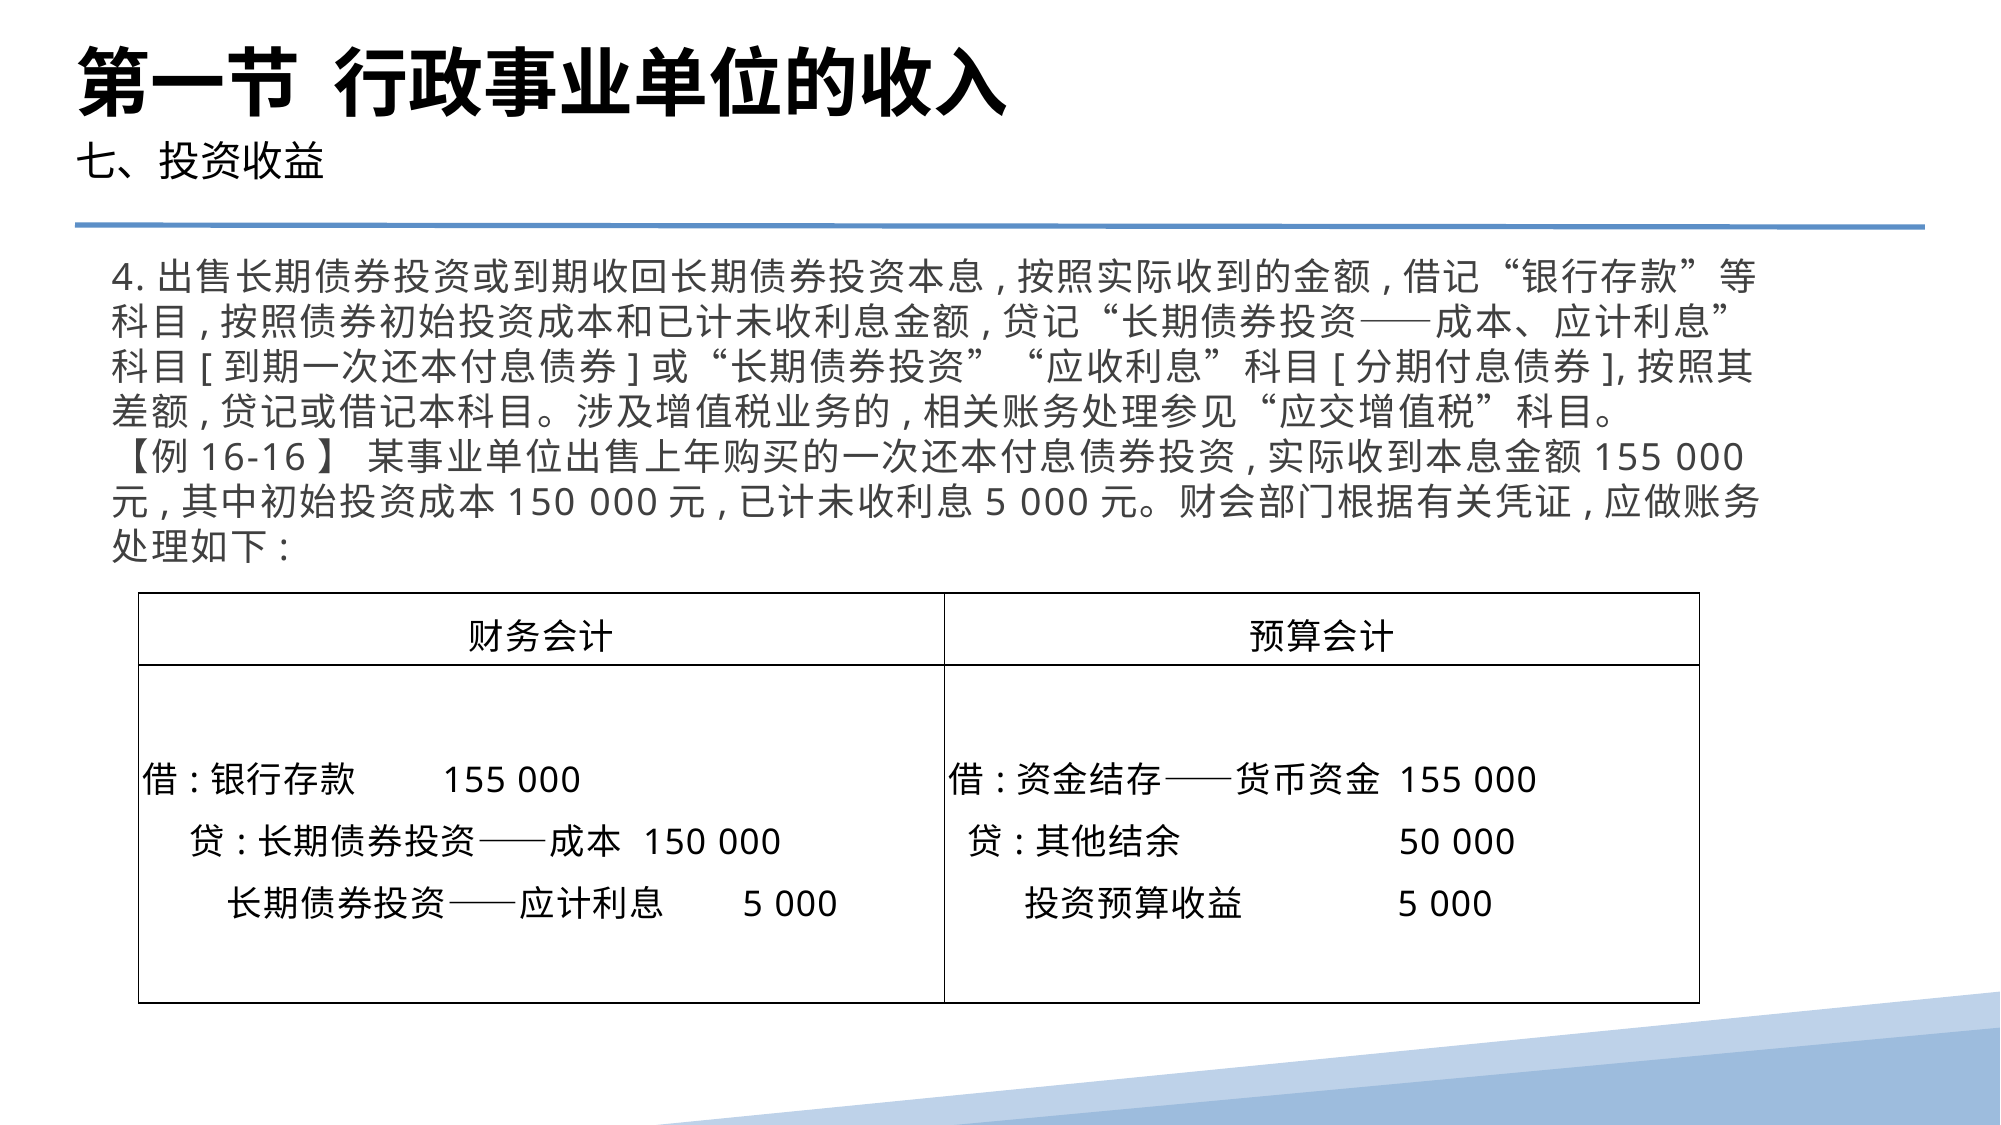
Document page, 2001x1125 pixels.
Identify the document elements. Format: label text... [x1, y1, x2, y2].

table_cell 借:资金结存——货币资金 155 000 贷:其他结余 50 000 投资预算收益 5 000 [945, 666, 1699, 991]
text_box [74, 224, 1925, 228]
text_box 七、投资收益 [75, 124, 1925, 200]
table_cell 借:银行存款 155 000 贷:长期债券投资——成本 150 000 长期债券投资——应计利息 5 000 [139, 666, 944, 1002]
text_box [656, 991, 2000, 1125]
text_box 第一节 行政事业单位的收入 [75, 24, 1925, 124]
text_box 4.出售长期债券投资或到期收回长期债券投资本息,按照实际收到的金额,借记“银行存款”等科目,按照债券初始投资成本和已计未收利息金额,贷记“长期债券投资——成本、应计利息”科目[到期一次还本付息债券]或“长期债券投资”“应收利息”科目[分期付息债券],按照其差额,贷记或借记本科目。涉及增值税业务的,相关账务处理参见“应交增值税”科目。 【例16-16】 某事业单位出售上年购买的一次还本付息债券投资,实际收到本息金额155 000元,其中初始投资成本150 000元,已计未收利息5 000元。财会部门根据有关凭证,应做账务处理如下: [101, 242, 1799, 633]
table_header 预算会计 [945, 594, 1699, 664]
table_header 财务会计 [139, 594, 944, 664]
